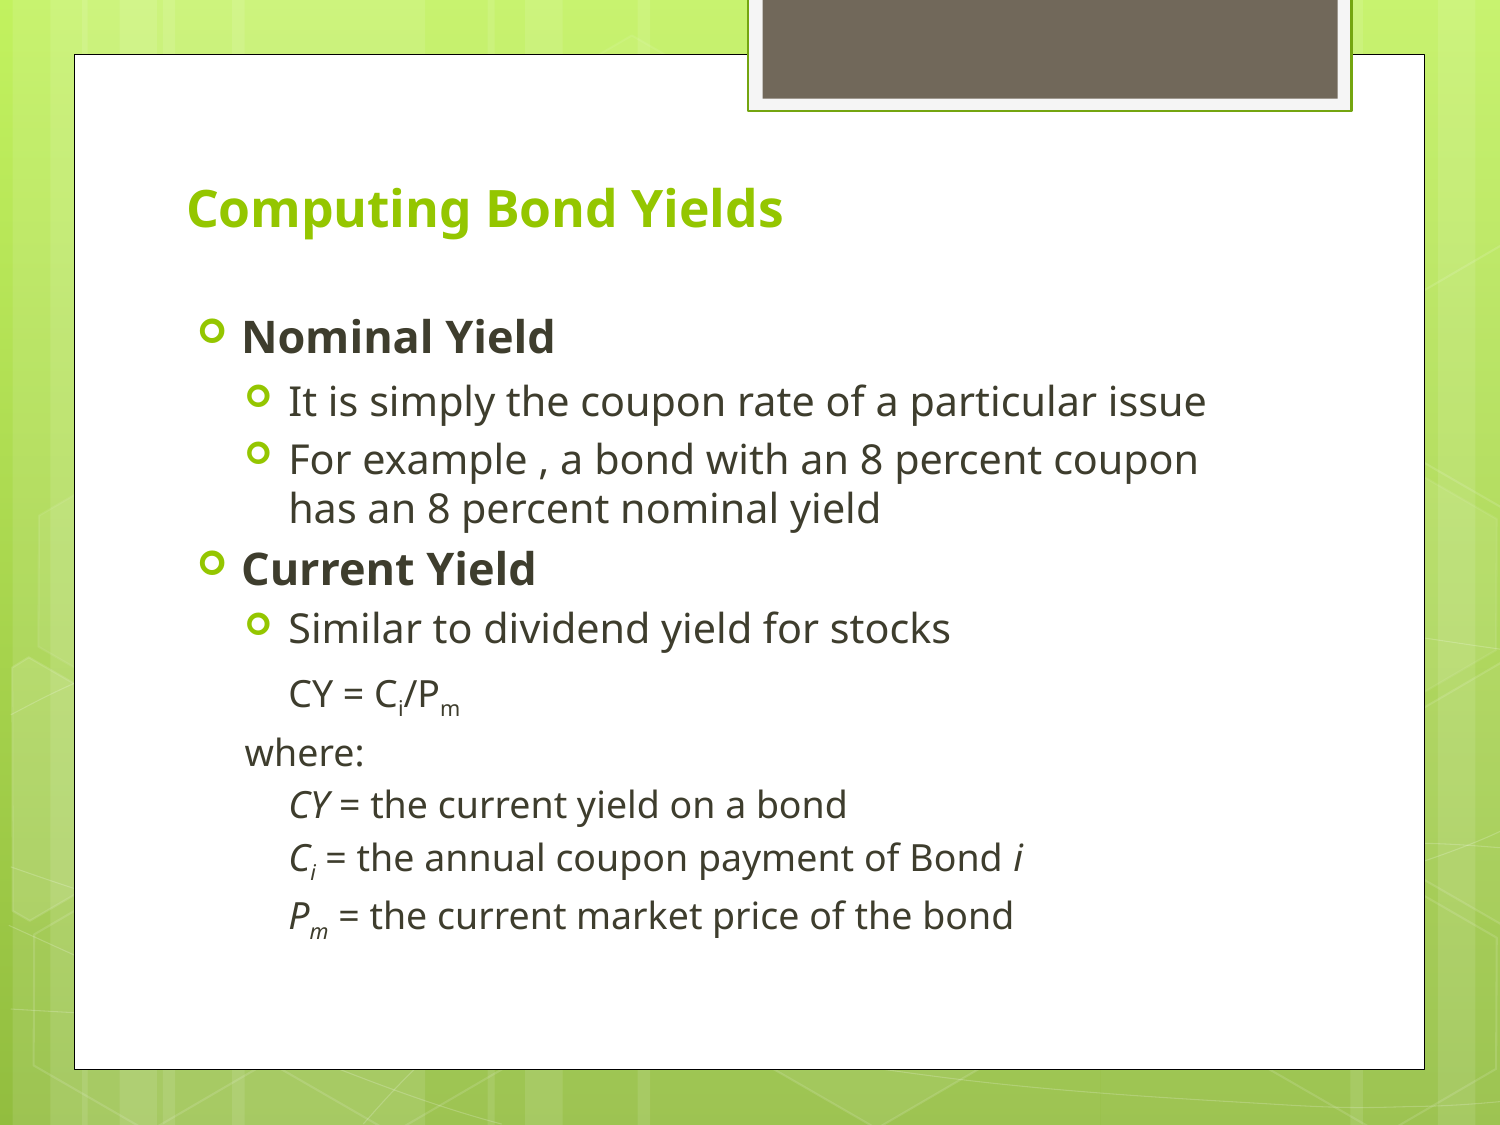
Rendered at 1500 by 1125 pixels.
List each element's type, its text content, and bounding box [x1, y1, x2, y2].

title Computing Bond Yields [171, 168, 1324, 246]
list Nominal Yield It is simply the coupon rate of a particular issue For example , a bond with an 8 percent coupon has an 8 percent nominal yield Current Yield Similar to dividend yield for stocks CY = Ci/Pm where: CY = the current yield on a bond Ci = the annual coupon payment of Bond i Pm = the current market price of the bond [171, 295, 1283, 957]
